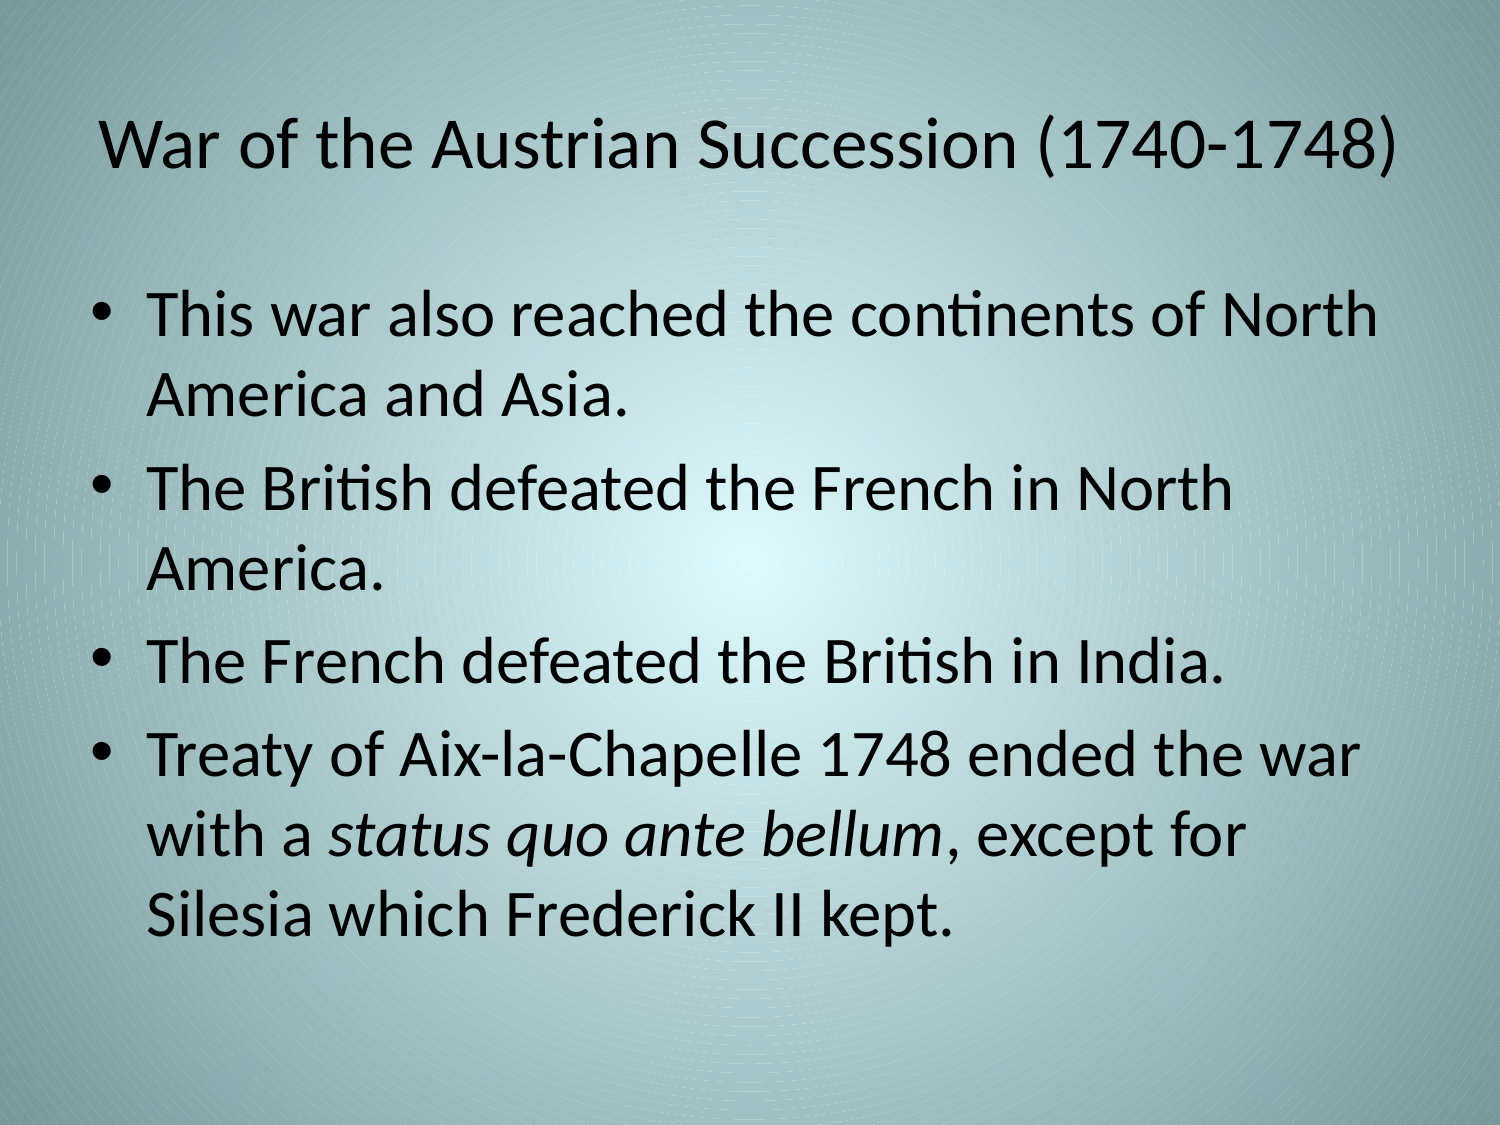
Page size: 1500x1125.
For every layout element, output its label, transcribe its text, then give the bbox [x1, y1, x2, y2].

title War of the Austrian Succession (1740-1748) [75, 45, 1425, 233]
list This war also reached the continents of North America and Asia. The British defeated the French in North America. The French defeated the British in India. Treaty of Aix-la-Chapelle 1748 ended the war with a status quo ante bellum, except for Silesia which Frederick II kept. [75, 262, 1425, 1005]
